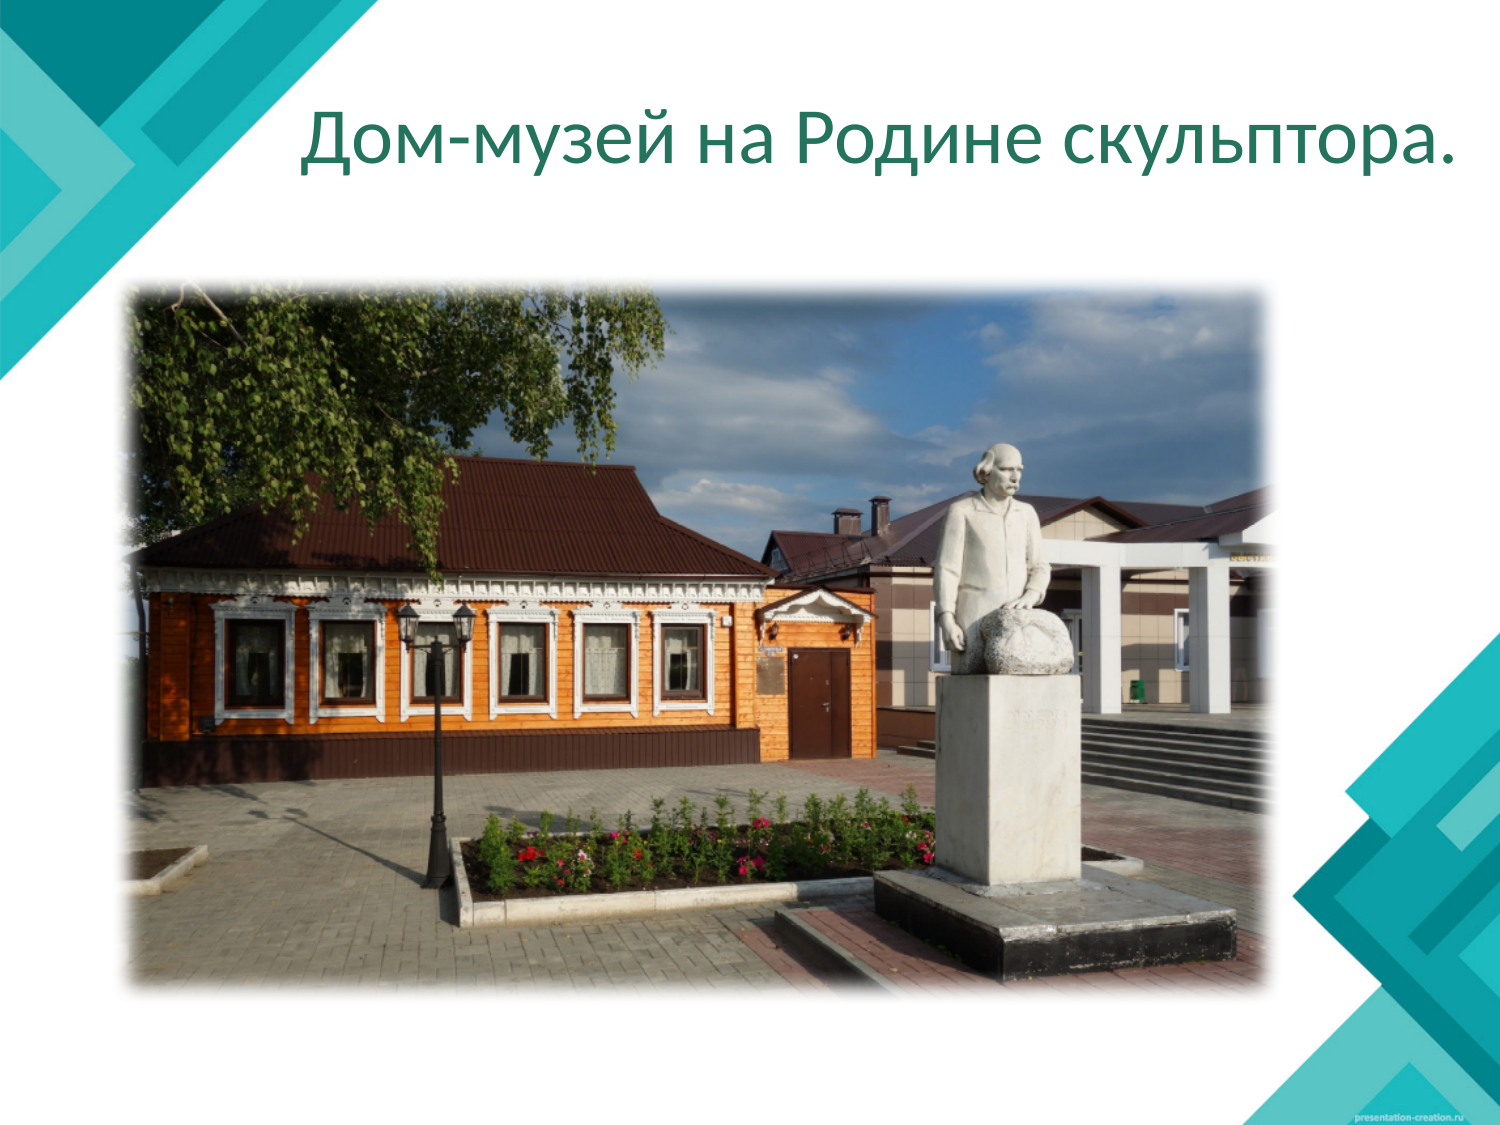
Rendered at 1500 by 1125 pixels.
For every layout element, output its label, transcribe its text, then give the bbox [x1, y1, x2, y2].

picture [0, 0, 1500, 1125]
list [111, 273, 1282, 1005]
title Дом-музей на Родине скульптора. [277, 31, 1483, 233]
